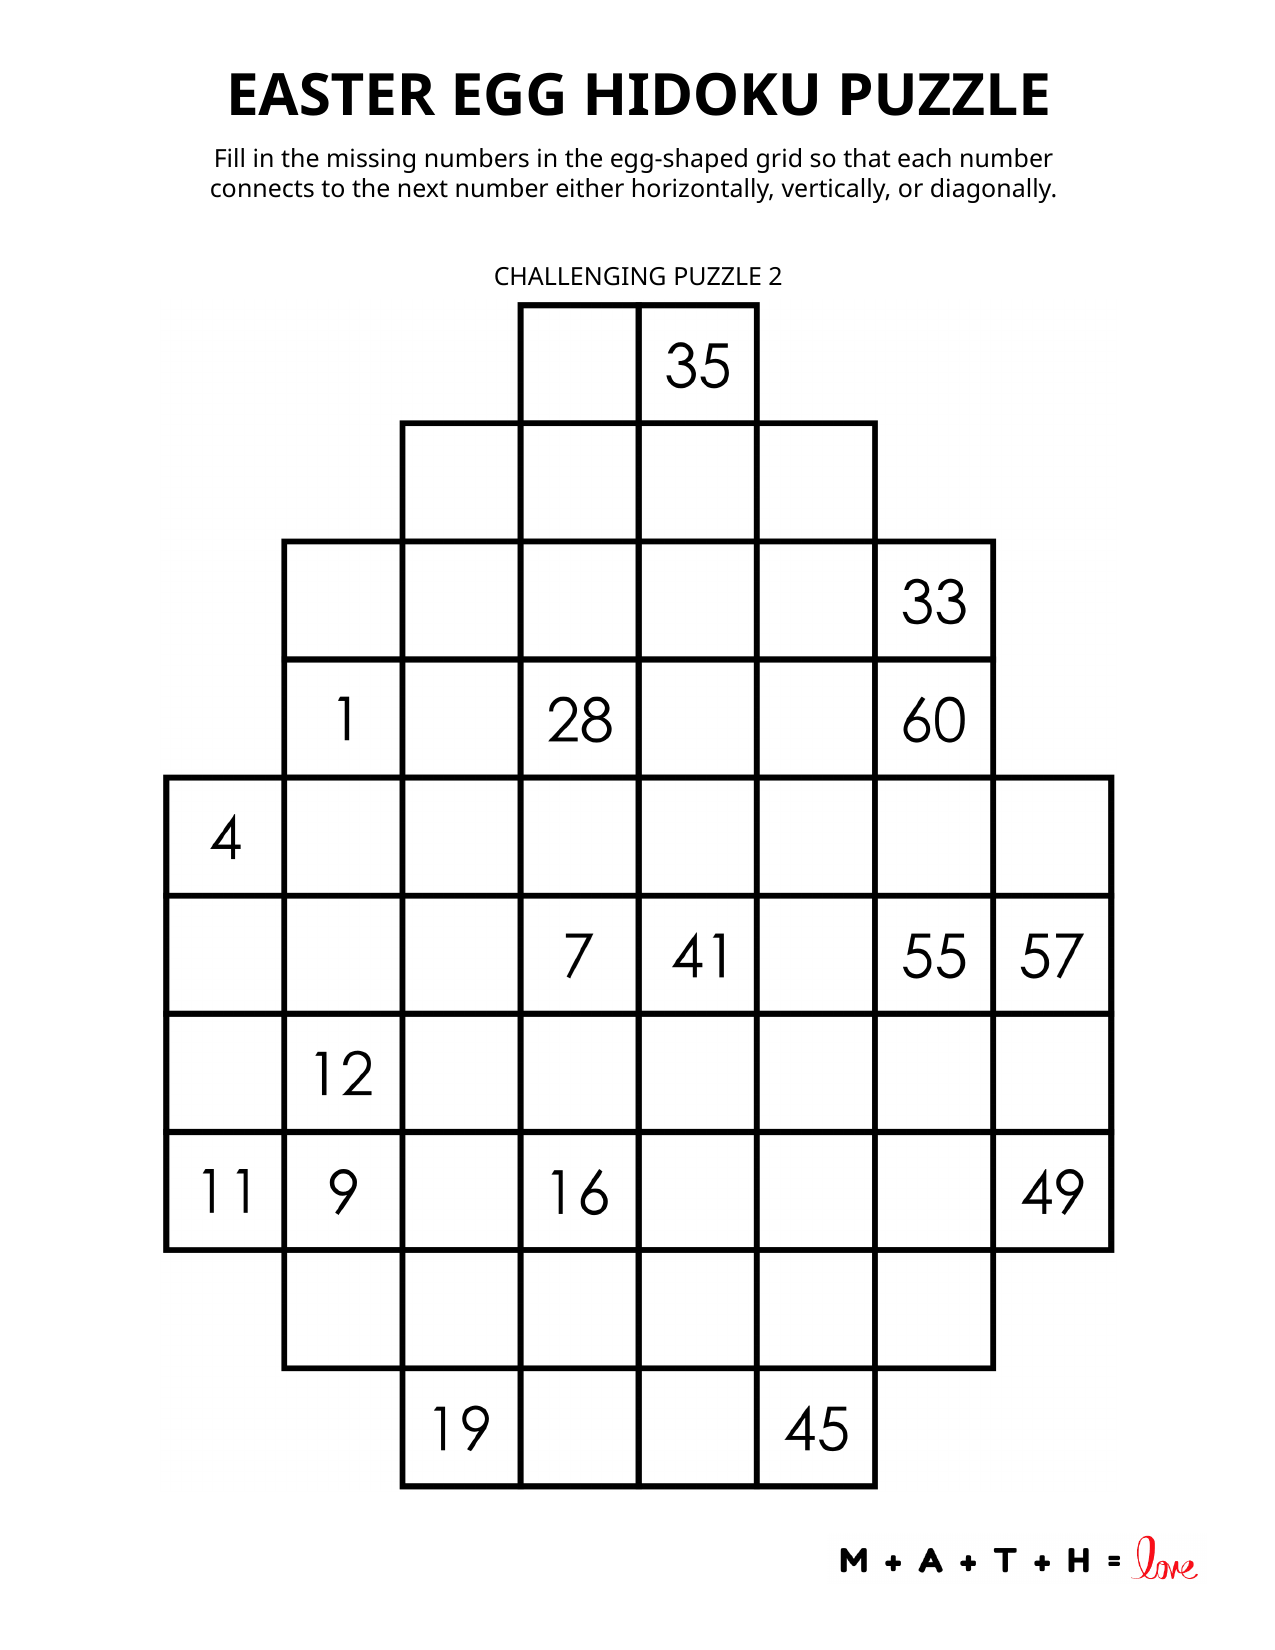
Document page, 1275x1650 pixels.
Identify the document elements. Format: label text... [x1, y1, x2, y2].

text_box Fill in the missing numbers in the egg-shaped grid so that each number connects to the next number either horizontally, vertically, or diagonally. [0, 135, 1275, 210]
picture [826, 1532, 1207, 1584]
text_box CHALLENGING PUZZLE 2 [160, 260, 1117, 299]
picture [159, 299, 1117, 1493]
text_box EASTER EGG HIDOKU PUZZLE [66, 50, 1211, 135]
